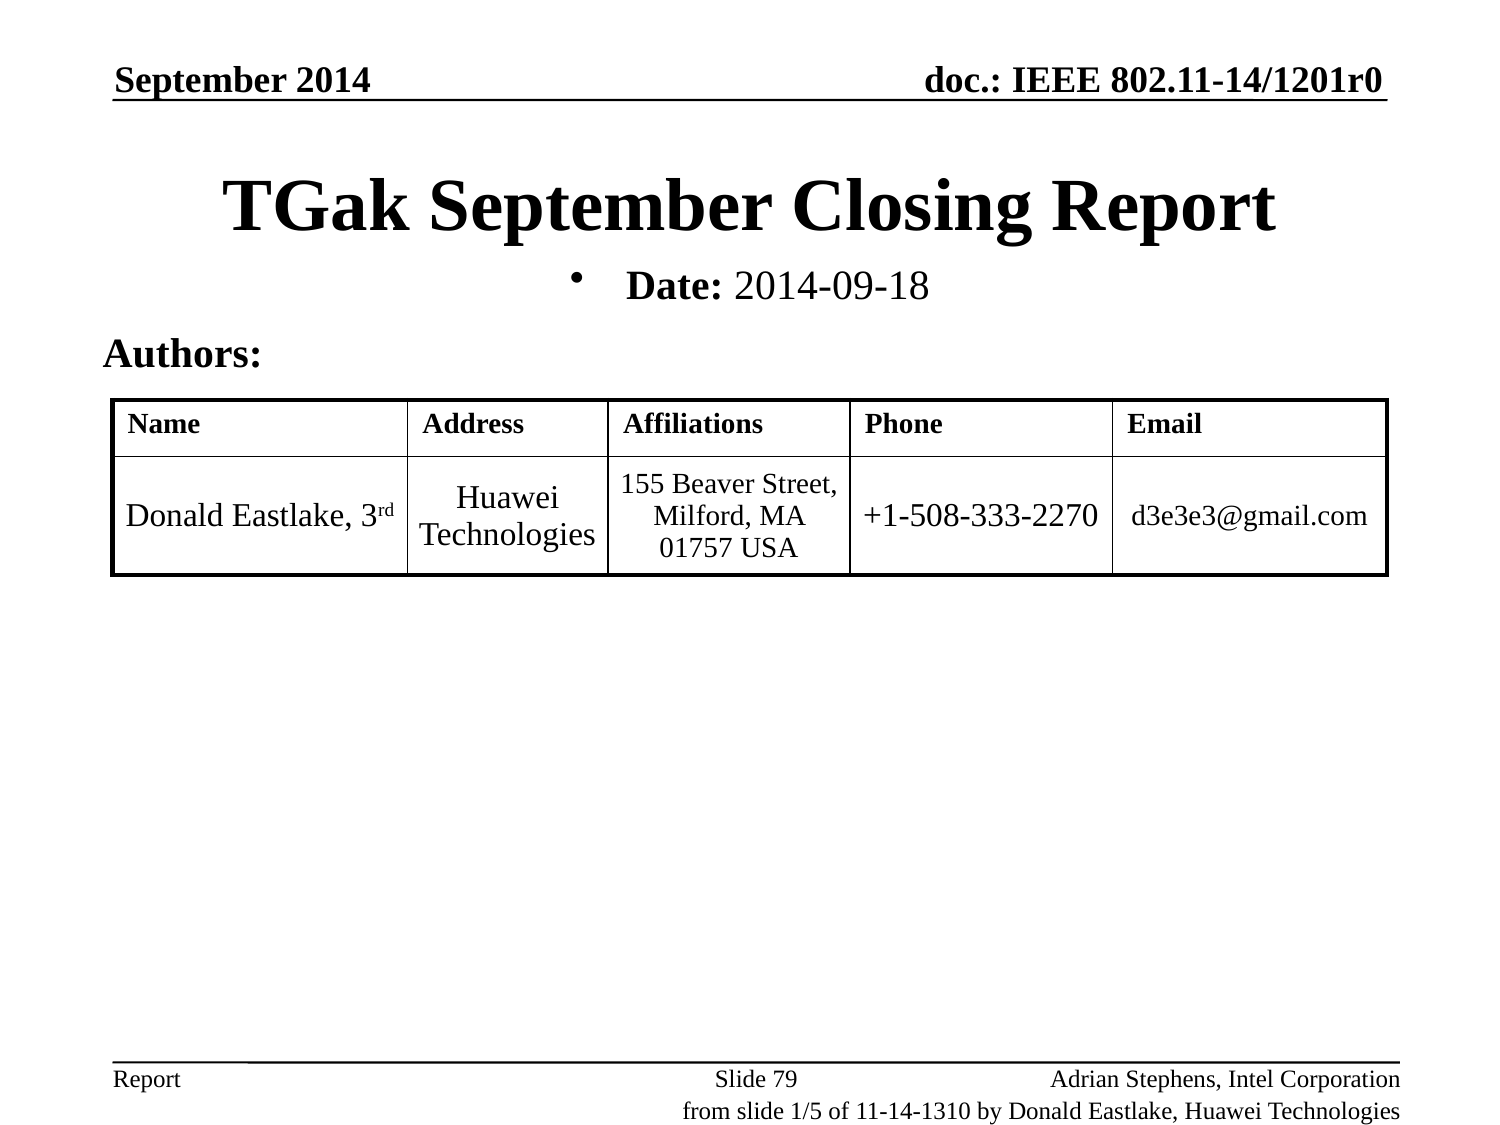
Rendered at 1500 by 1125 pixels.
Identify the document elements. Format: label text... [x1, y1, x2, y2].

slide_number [114, 54, 374, 101]
list Date: 2014-09-18 [112, 249, 1388, 315]
footer Adrian Stephens, Intel Corporation [902, 1061, 1402, 1087]
table_header Email [1113, 402, 1385, 456]
table_header Affiliations [609, 402, 849, 456]
table_cell 155 Beaver Street, Milford, MA 01757 USA [609, 457, 849, 573]
title TGak September Closing Report [112, 112, 1388, 249]
table_cell +1-508-333-2270 [851, 457, 1112, 573]
slide_number Slide 79 [712, 1061, 800, 1087]
table_cell d3e3e3@gmail.com [1113, 457, 1385, 573]
table_cell Huawei Technologies [408, 457, 607, 573]
text_box from slide 1/5 of 11-14-1310 by Donald Eastlake, Huawei Technologies [343, 1087, 1417, 1125]
table_header Phone [851, 402, 1112, 456]
table_cell Donald Eastlake, 3rd [115, 457, 407, 573]
table_header Address [408, 402, 607, 456]
text_box Authors: [87, 318, 325, 381]
table_header Name [115, 402, 407, 456]
